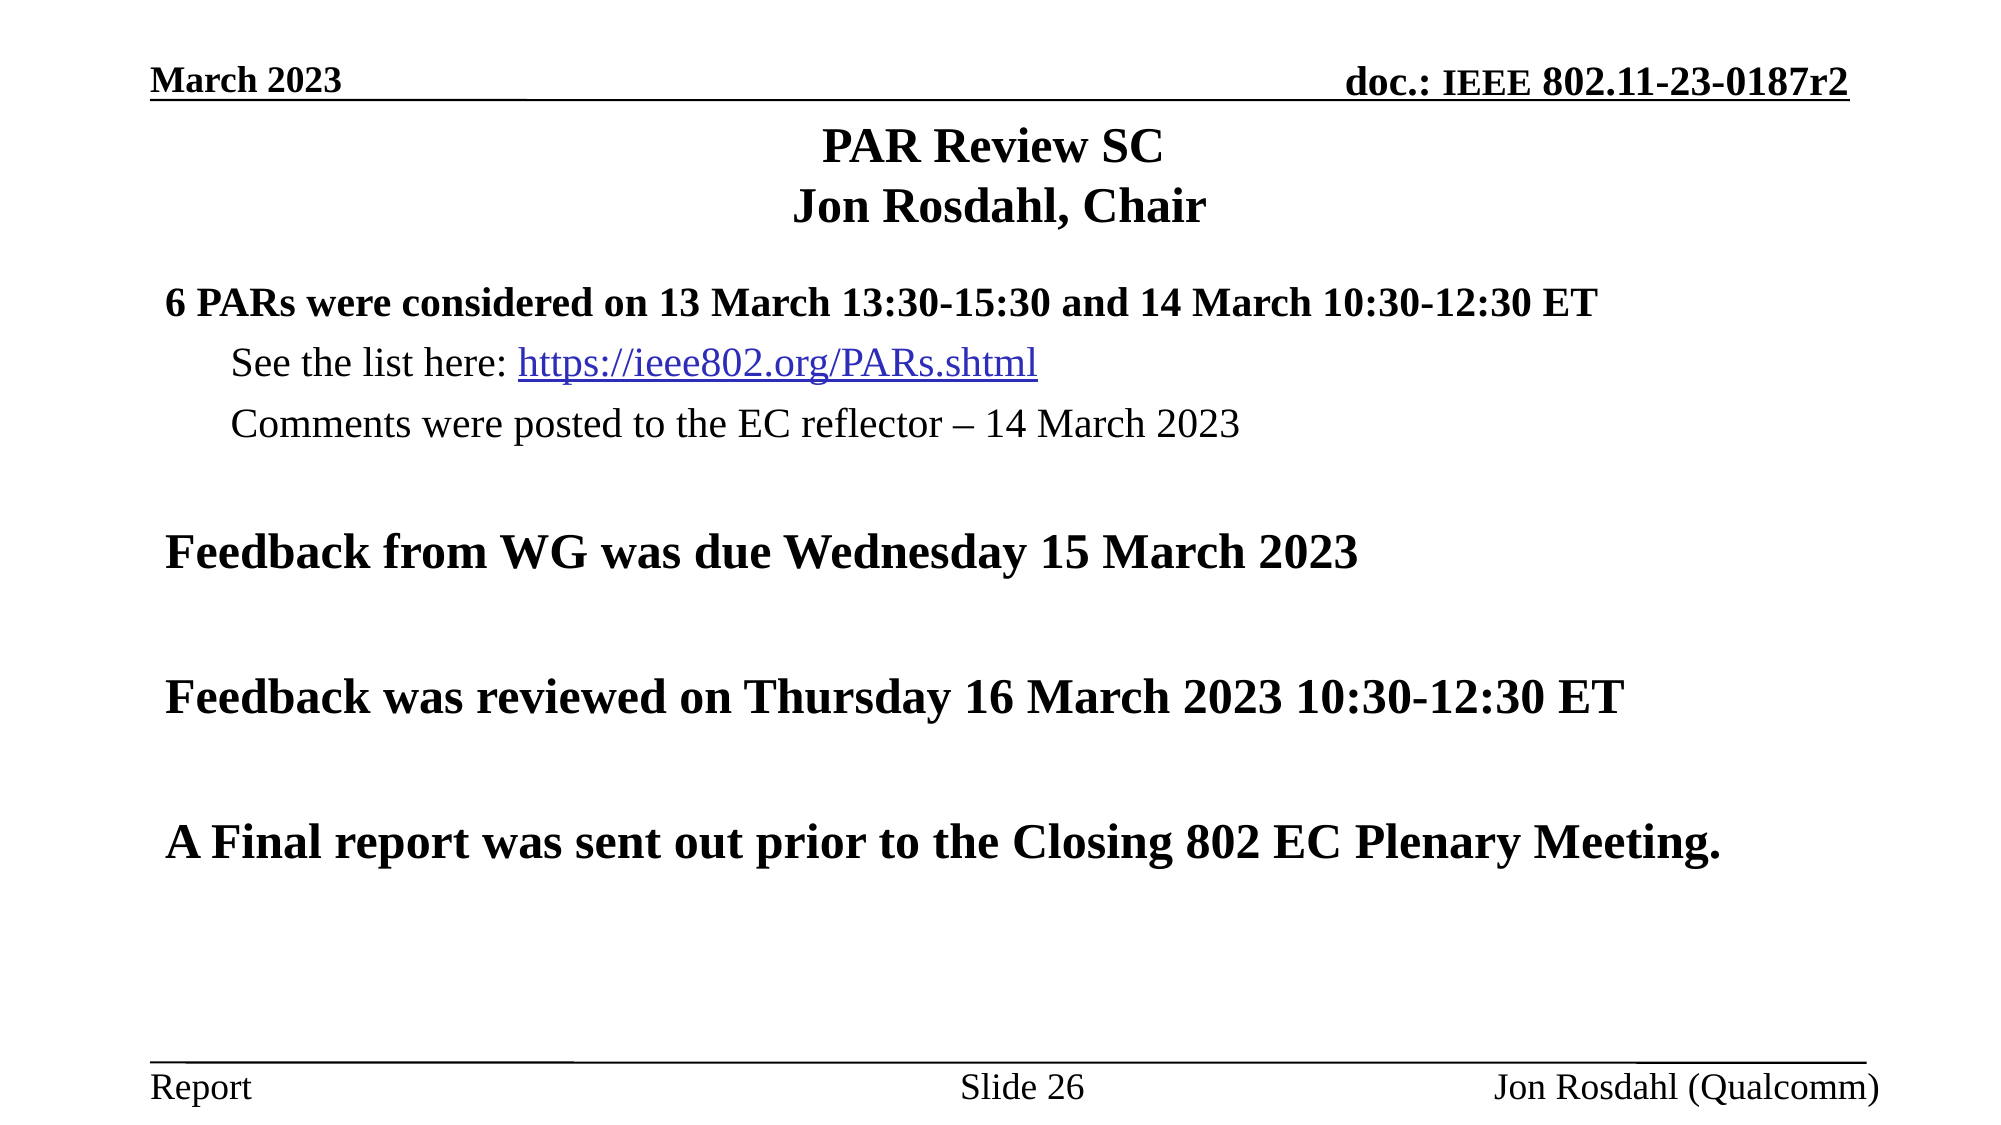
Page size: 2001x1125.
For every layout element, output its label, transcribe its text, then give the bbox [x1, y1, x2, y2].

list 6 PARs were considered on 13 March 13:30-15:30 and 14 March 10:30-12:30 ET See the list here: https://ieee802.org/PARs.shtml Comments were posted to the EC reflector – 14 March 2023 Feedback from WG was due Wednesday 15 March 2023 Feedback was reviewed on Thursday 16 March 2023 10:30-12:30 ET A Final report was sent out prior to the Closing 802 EC Plenary Meeting. [149, 266, 1850, 1000]
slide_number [149, 49, 431, 100]
footer Jon Rosdahl (Qualcomm) [1436, 1061, 1881, 1108]
slide_number Slide 26 [950, 1061, 1095, 1125]
title PAR Review SC Jon Rosdahl, Chair [149, 112, 1850, 232]
